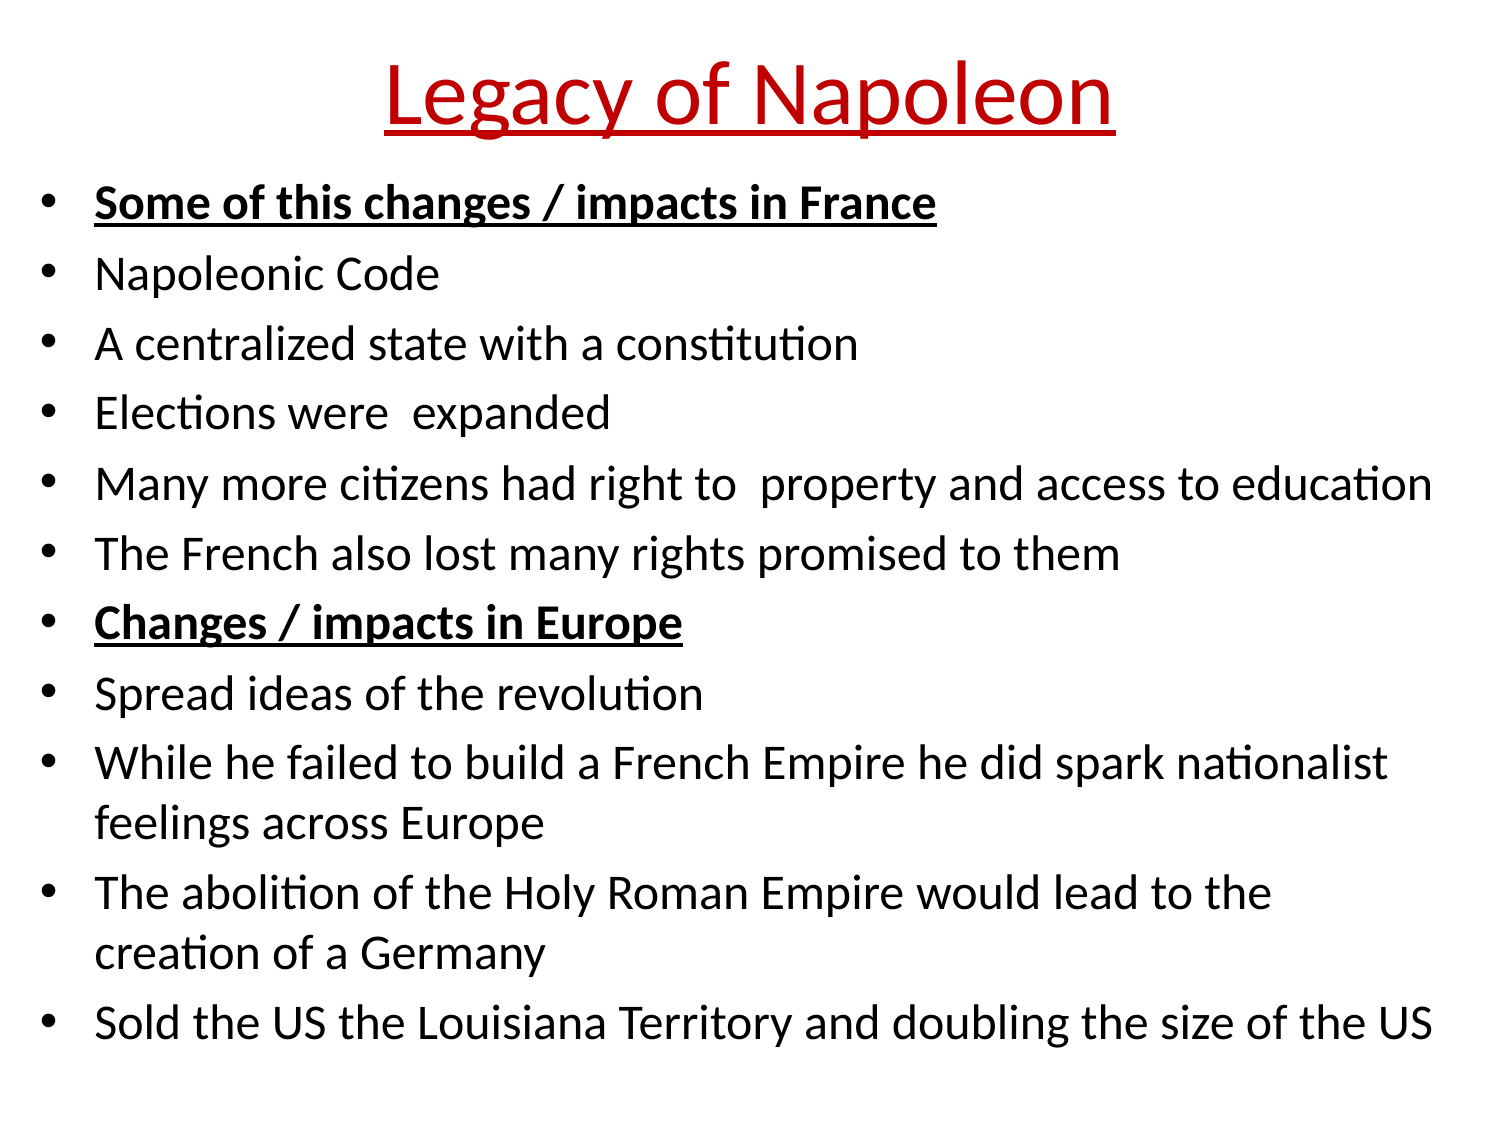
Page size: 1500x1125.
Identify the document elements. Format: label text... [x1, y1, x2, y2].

title Legacy of Napoleon [75, 24, 1425, 150]
list Some of this changes / impacts in France Napoleonic Code A centralized state with a constitution Elections were expanded Many more citizens had right to property and access to education The French also lost many rights promised to them Changes / impacts in Europe Spread ideas of the revolution While he failed to build a French Empire he did spark nationalist feelings across Europe The abolition of the Holy Roman Empire would lead to the creation of a Germany Sold the US the Louisiana Territory and doubling the size of the US [24, 162, 1463, 1088]
